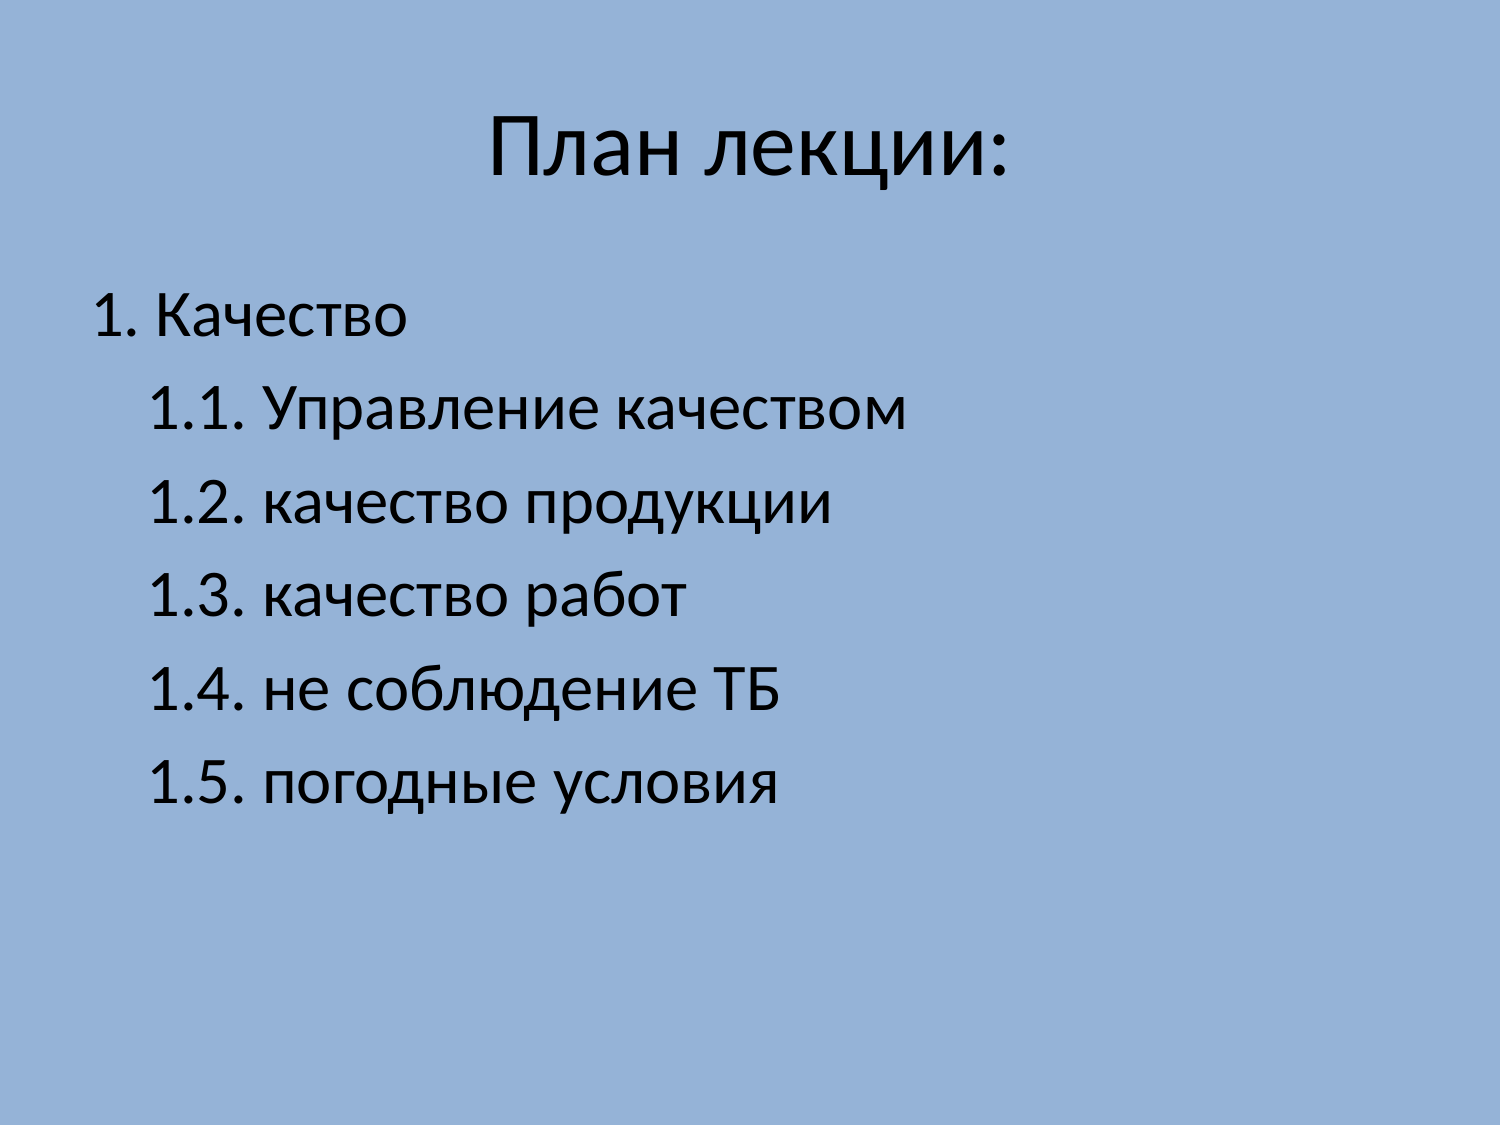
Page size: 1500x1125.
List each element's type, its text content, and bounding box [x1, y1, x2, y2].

list 1. Качество 1.1. Управление качеством 1.2. качество продукции 1.3. качество работ 1.4. не соблюдение ТБ 1.5. погодные условия [75, 262, 1425, 1005]
title План лекции: [75, 45, 1425, 233]
